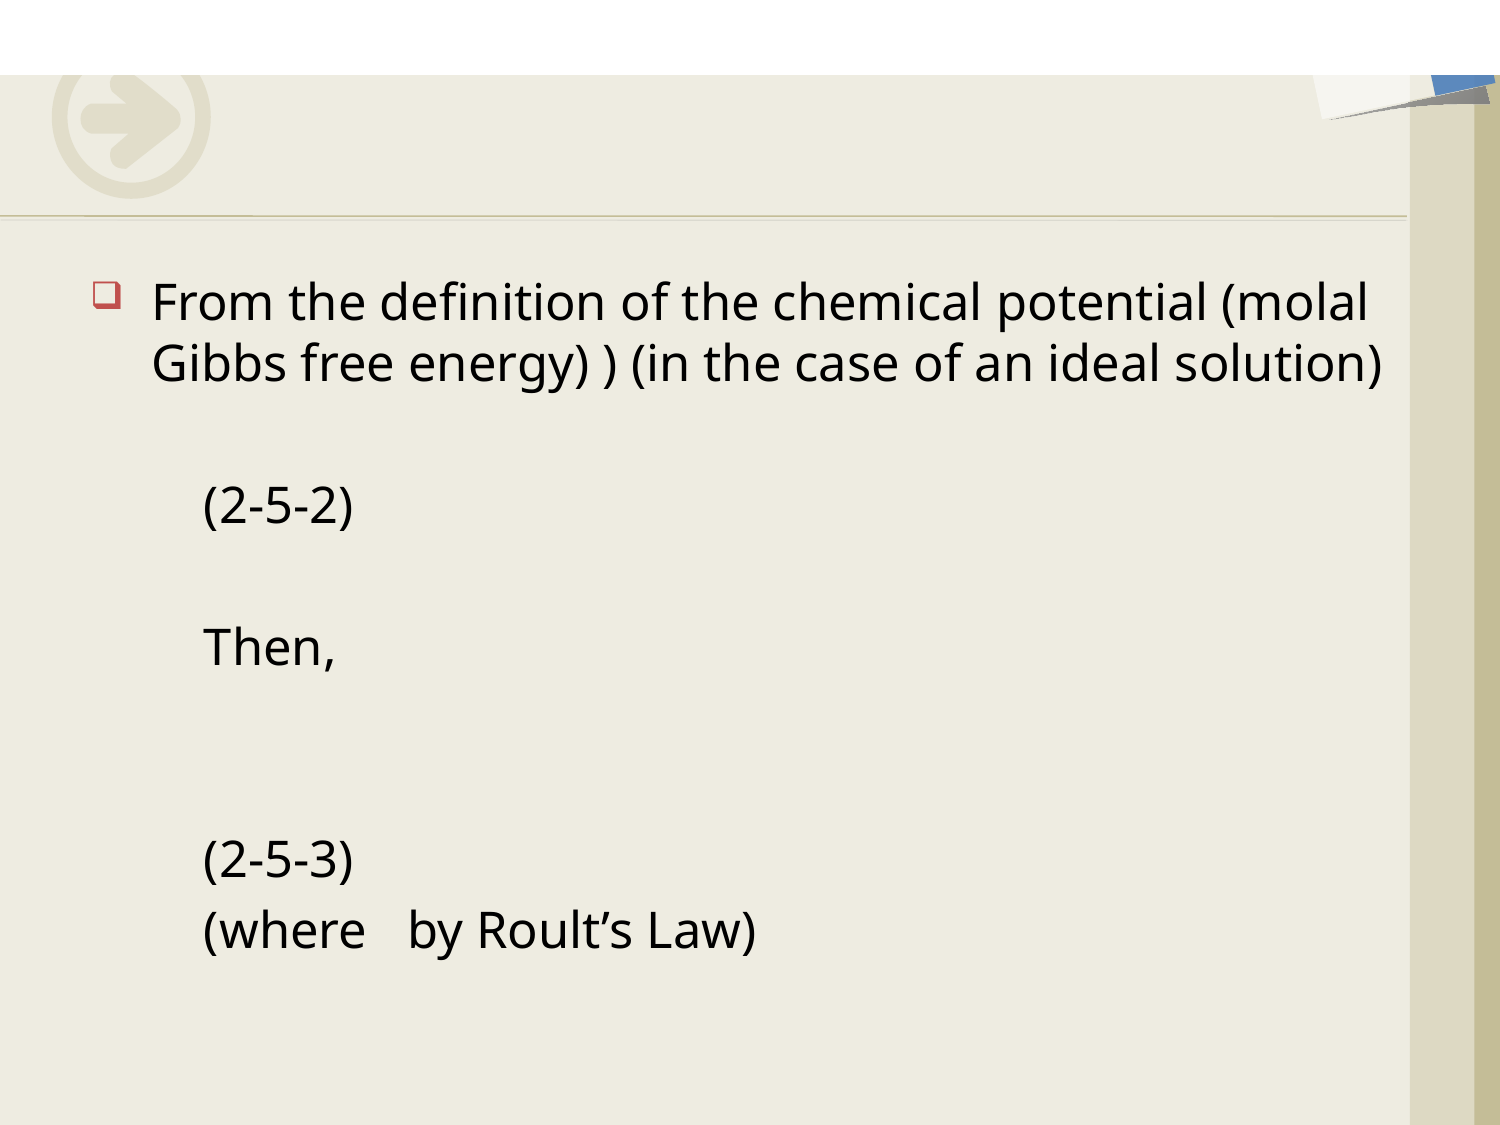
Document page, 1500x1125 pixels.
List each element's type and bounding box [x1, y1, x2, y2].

text_box [0, 0, 1500, 75]
